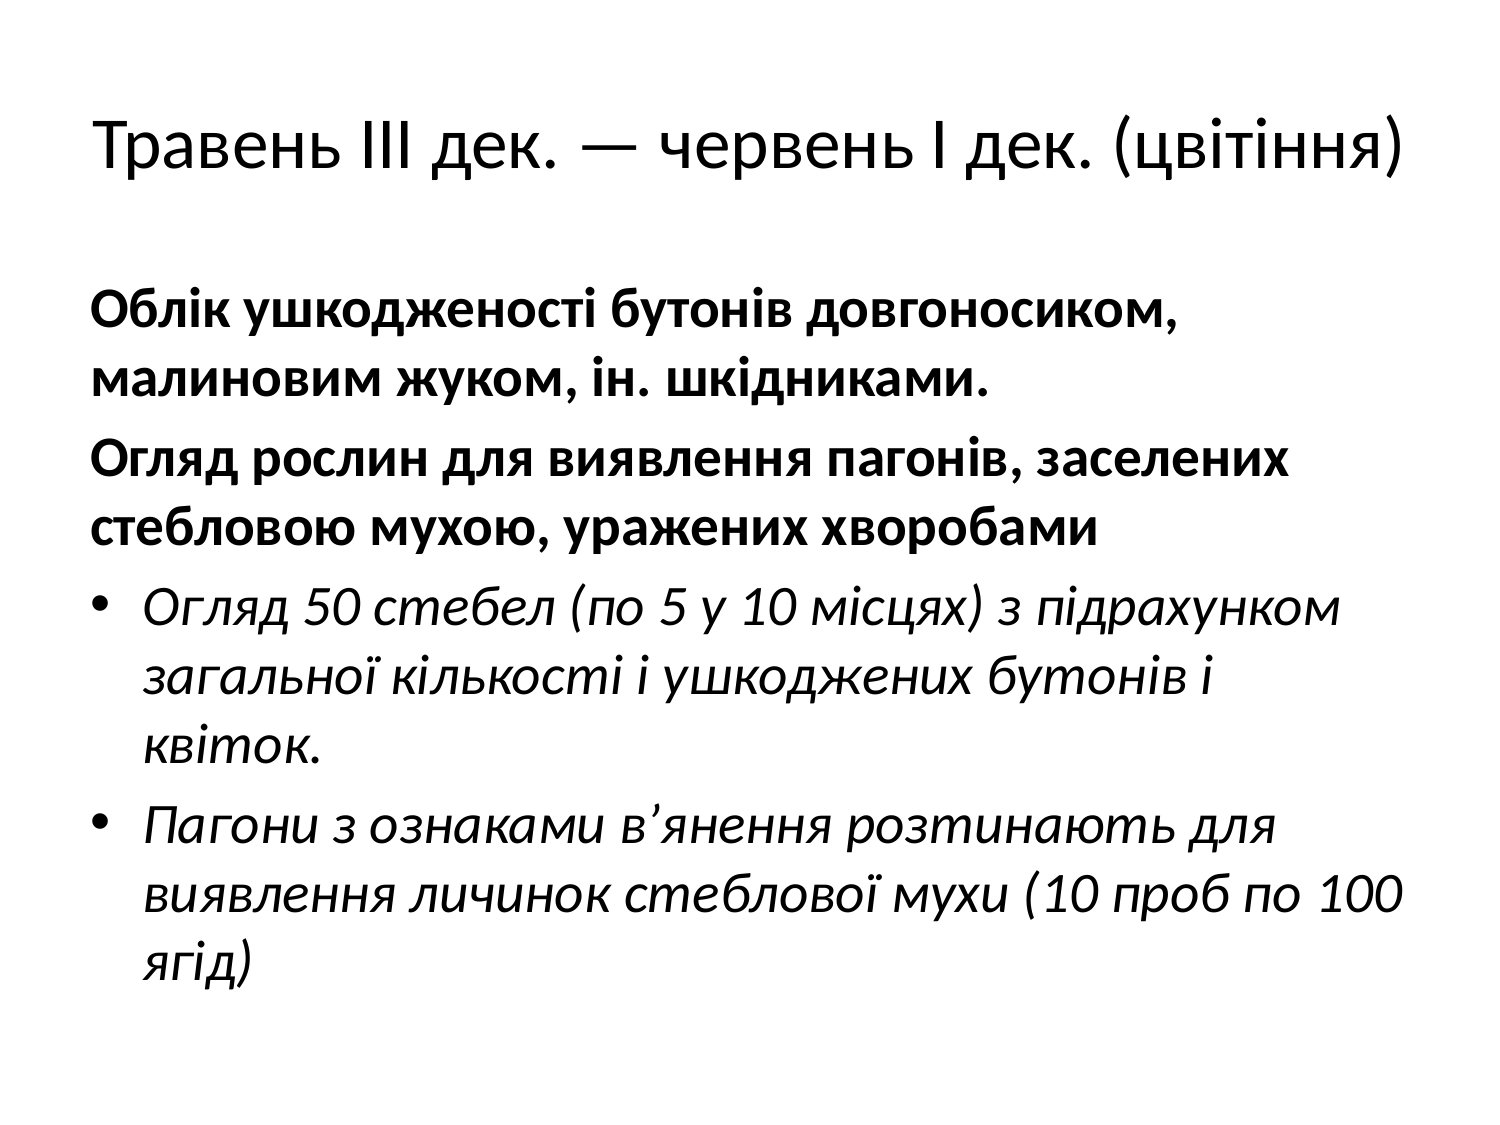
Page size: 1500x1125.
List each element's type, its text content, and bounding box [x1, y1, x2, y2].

title Травень III дек. — червень І дек. (цвітіння) [75, 45, 1425, 233]
list Облік ушкодженості бутонів довгоносиком, малиновим жуком, ін. шкідниками. Огляд рослин для виявлення пагонів, заселених стебловою мухою, уражених хворобами Огляд 50 стебел (по 5 у 10 місцях) з підрахунком загальної кількості і ушкоджених бутонів і квіток. Пагони з ознаками в’янення розтинають для виявлення личинок стеблової мухи (10 проб по 100 ягід) [75, 262, 1425, 1005]
